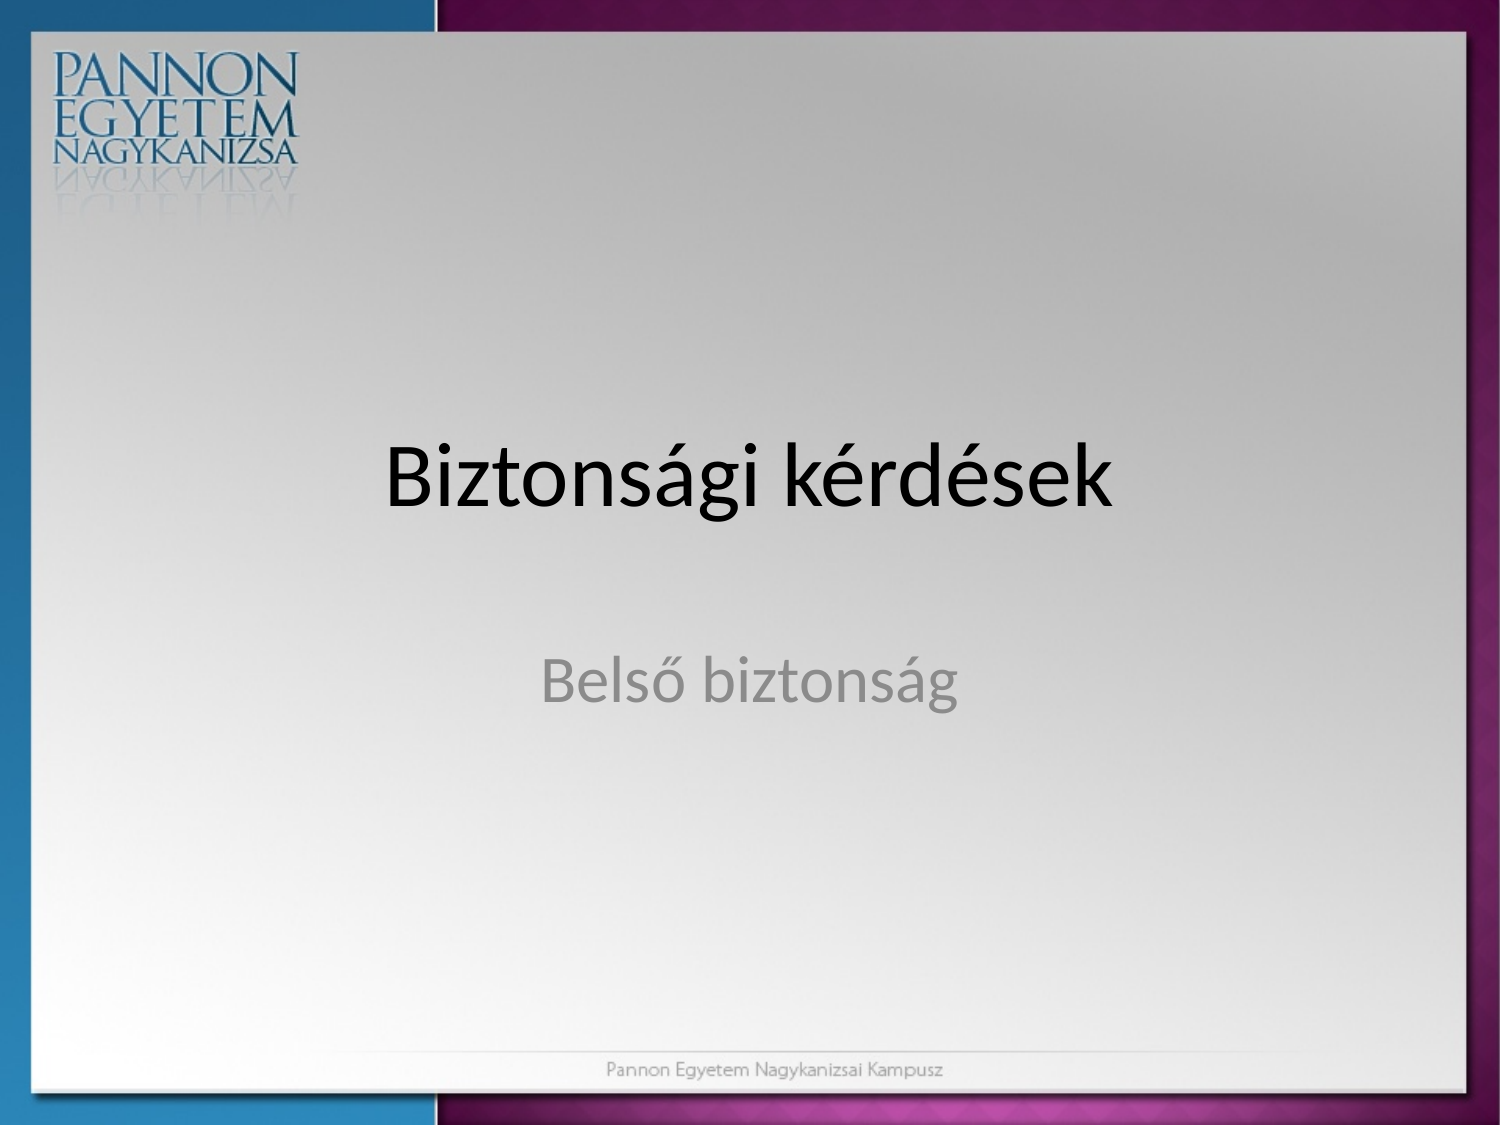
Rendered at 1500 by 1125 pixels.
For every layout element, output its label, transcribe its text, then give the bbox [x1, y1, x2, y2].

subtitle Belső biztonság [225, 637, 1275, 925]
title Biztonsági kérdések [112, 349, 1388, 591]
picture [0, 0, 1500, 1125]
